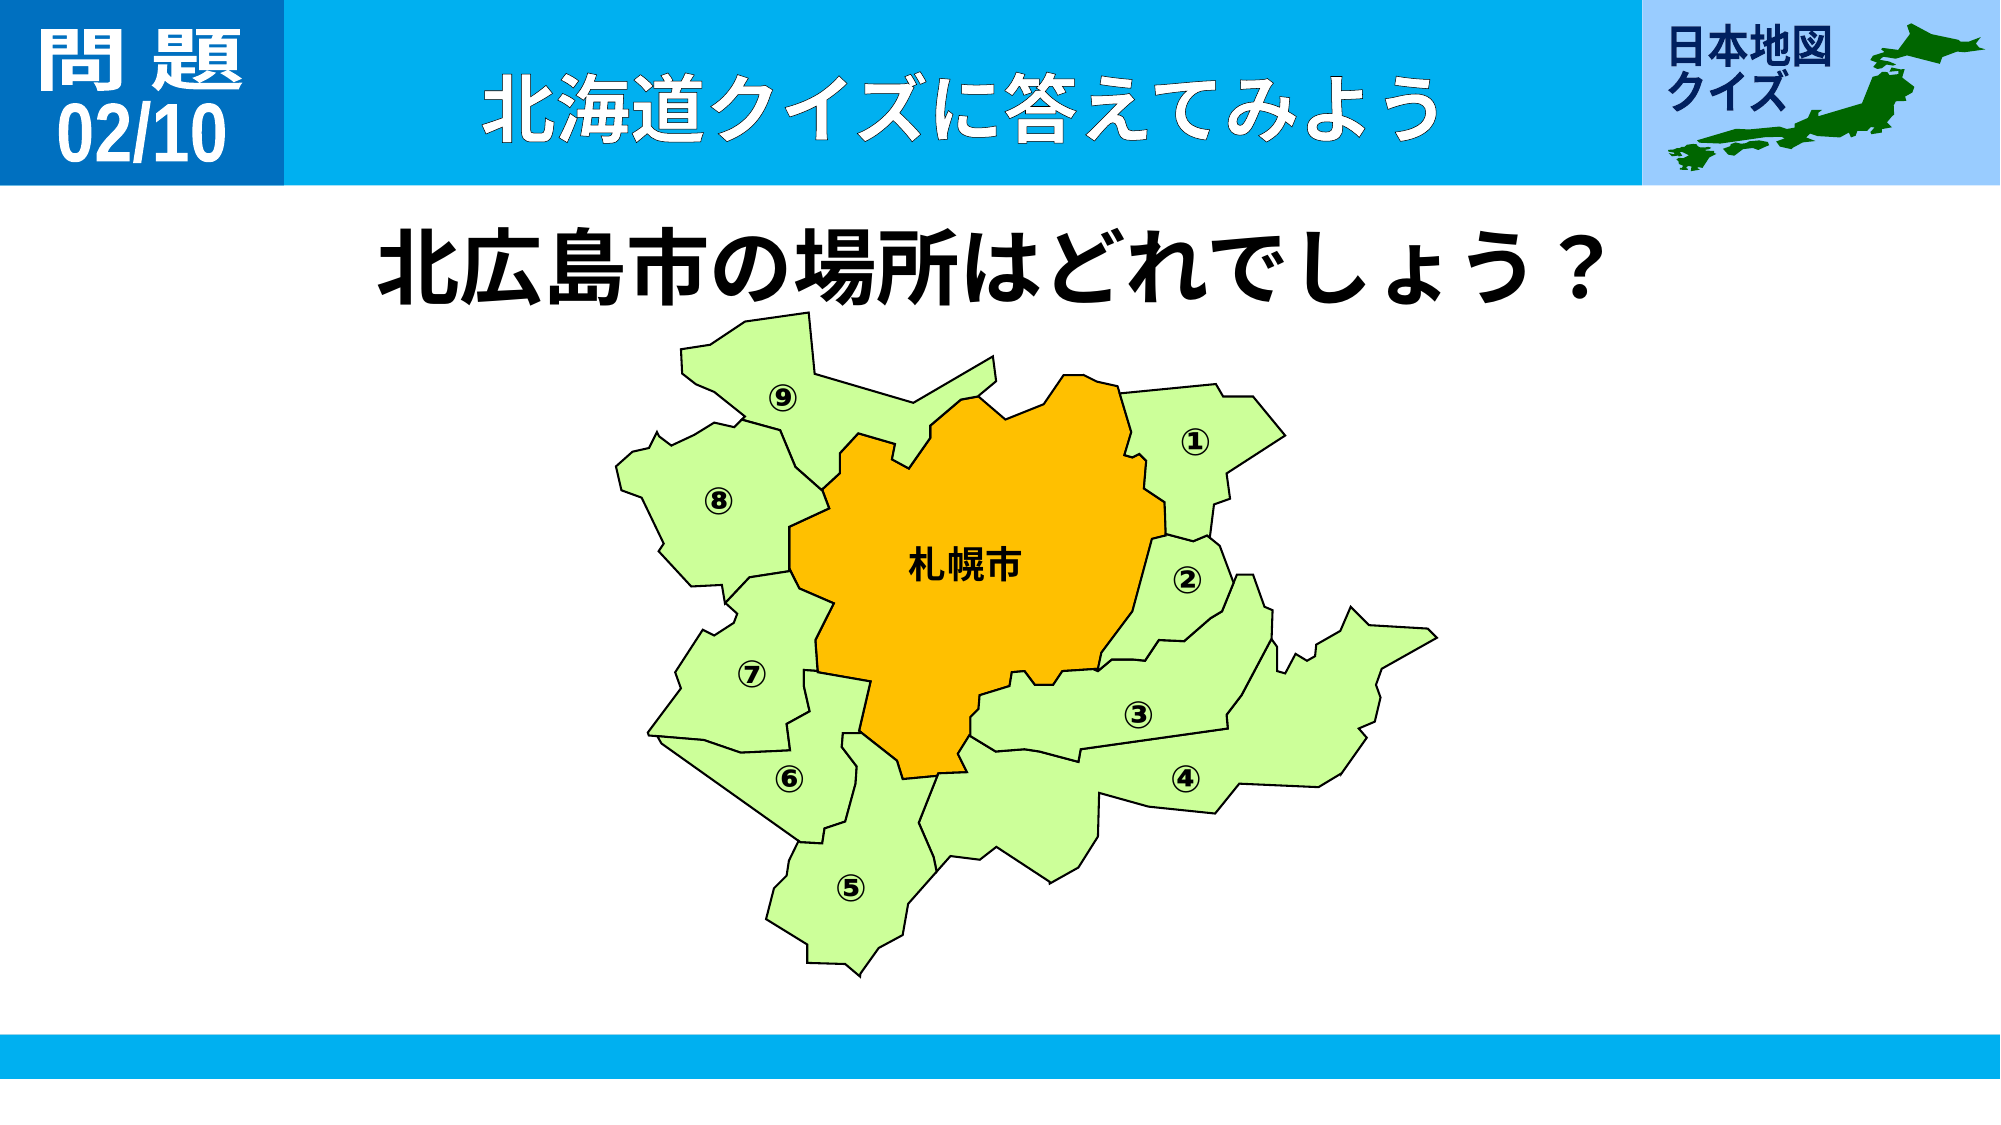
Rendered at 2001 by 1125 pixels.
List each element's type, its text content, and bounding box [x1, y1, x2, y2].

text_box [1119, 384, 1265, 410]
text_box [657, 736, 725, 756]
text_box ⑦ [661, 642, 843, 703]
text_box [920, 735, 1099, 884]
text_box [647, 703, 809, 747]
text_box ⑨ [692, 366, 874, 427]
text_box [752, 808, 848, 843]
text_box [970, 671, 1118, 762]
text_box ⑤ [760, 856, 942, 917]
text_box [680, 312, 814, 382]
text_box [1143, 471, 1231, 542]
text_box ⑥ [679, 747, 900, 808]
text_box [1054, 608, 1273, 711]
text_box ③ [1047, 683, 1230, 744]
text_box [1161, 808, 1220, 814]
text_box ② [1077, 548, 1298, 608]
text_box [657, 530, 790, 604]
text_box 北広島市の場所はどれでしょう？ [361, 207, 1638, 323]
text_box [0, 1034, 2000, 1079]
text_box [615, 427, 798, 469]
text_box [1093, 608, 1224, 671]
text_box [841, 732, 880, 747]
text_box 札幌市 [875, 533, 1057, 594]
text_box [790, 375, 1165, 778]
text_box [766, 917, 906, 977]
text_box ① [1104, 410, 1287, 471]
text_box [773, 356, 997, 484]
text_box [1149, 534, 1221, 548]
text_box ⑧ [608, 469, 829, 530]
text_box [1104, 606, 1437, 788]
text_box [786, 676, 871, 747]
text_box [791, 770, 938, 856]
text_box [694, 568, 834, 642]
text_box ④ [1095, 747, 1277, 808]
